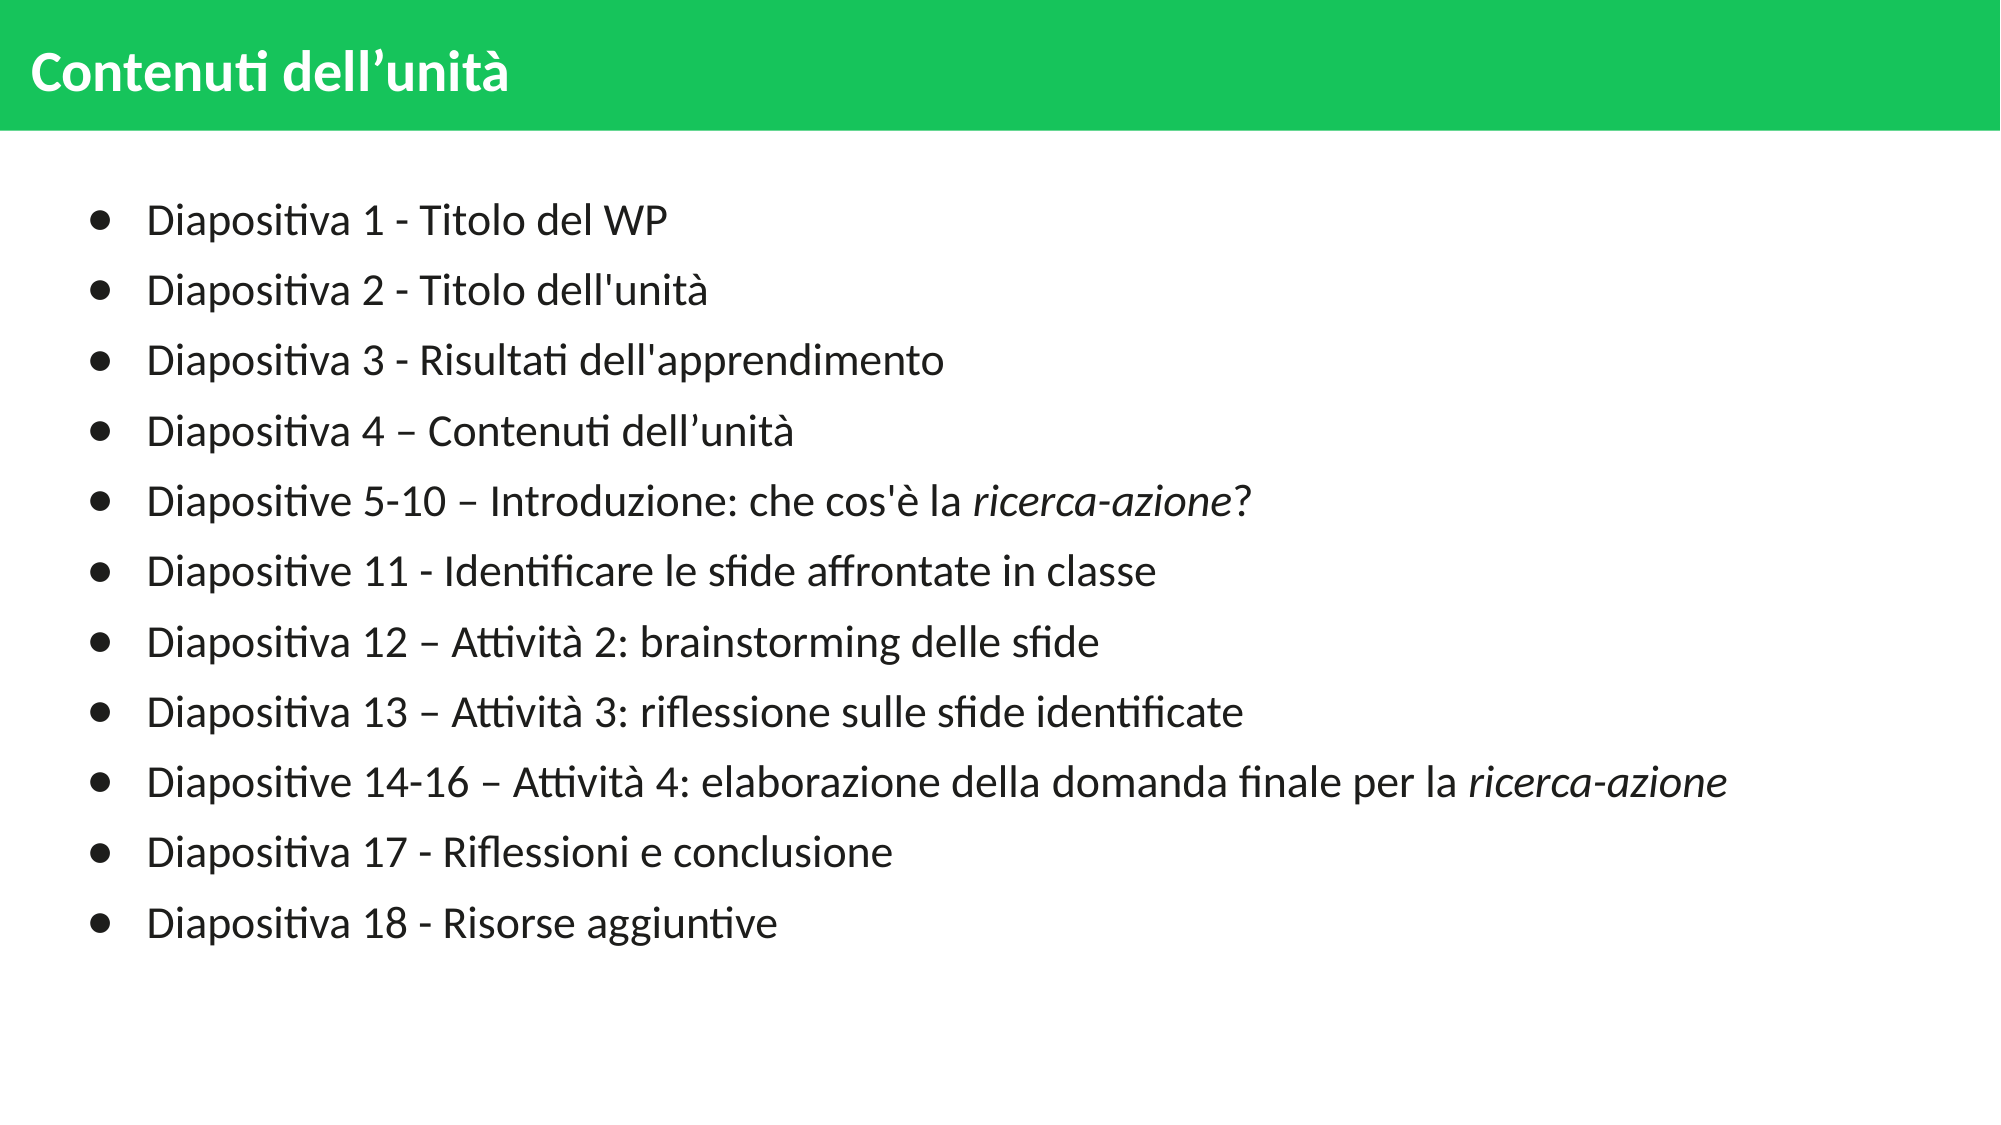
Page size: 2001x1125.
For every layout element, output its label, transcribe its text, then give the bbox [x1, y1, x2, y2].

title Contenuti dell’unità [16, 13, 1976, 131]
list Diapositiva 1 - Titolo del WP Diapositiva 2 - Titolo dell'unità Diapositiva 3 - Risultati dell'apprendimento Diapositiva 4 – Contenuti dell’unità Diapositive 5-10 – Introduzione: che cos'è la ricerca-azione? Diapositive 11 - Identificare le sfide affrontate in classe Diapositiva 12 – Attività 2: brainstorming delle sfide Diapositiva 13 – Attività 3: riflessione sulle sfide identificate Diapositive 14-16 – Attività 4: elaborazione della domanda finale per la ricerca-azione Diapositiva 17 - Riflessioni e conclusione Diapositiva 18 - Risorse aggiuntive [56, 188, 1876, 1056]
